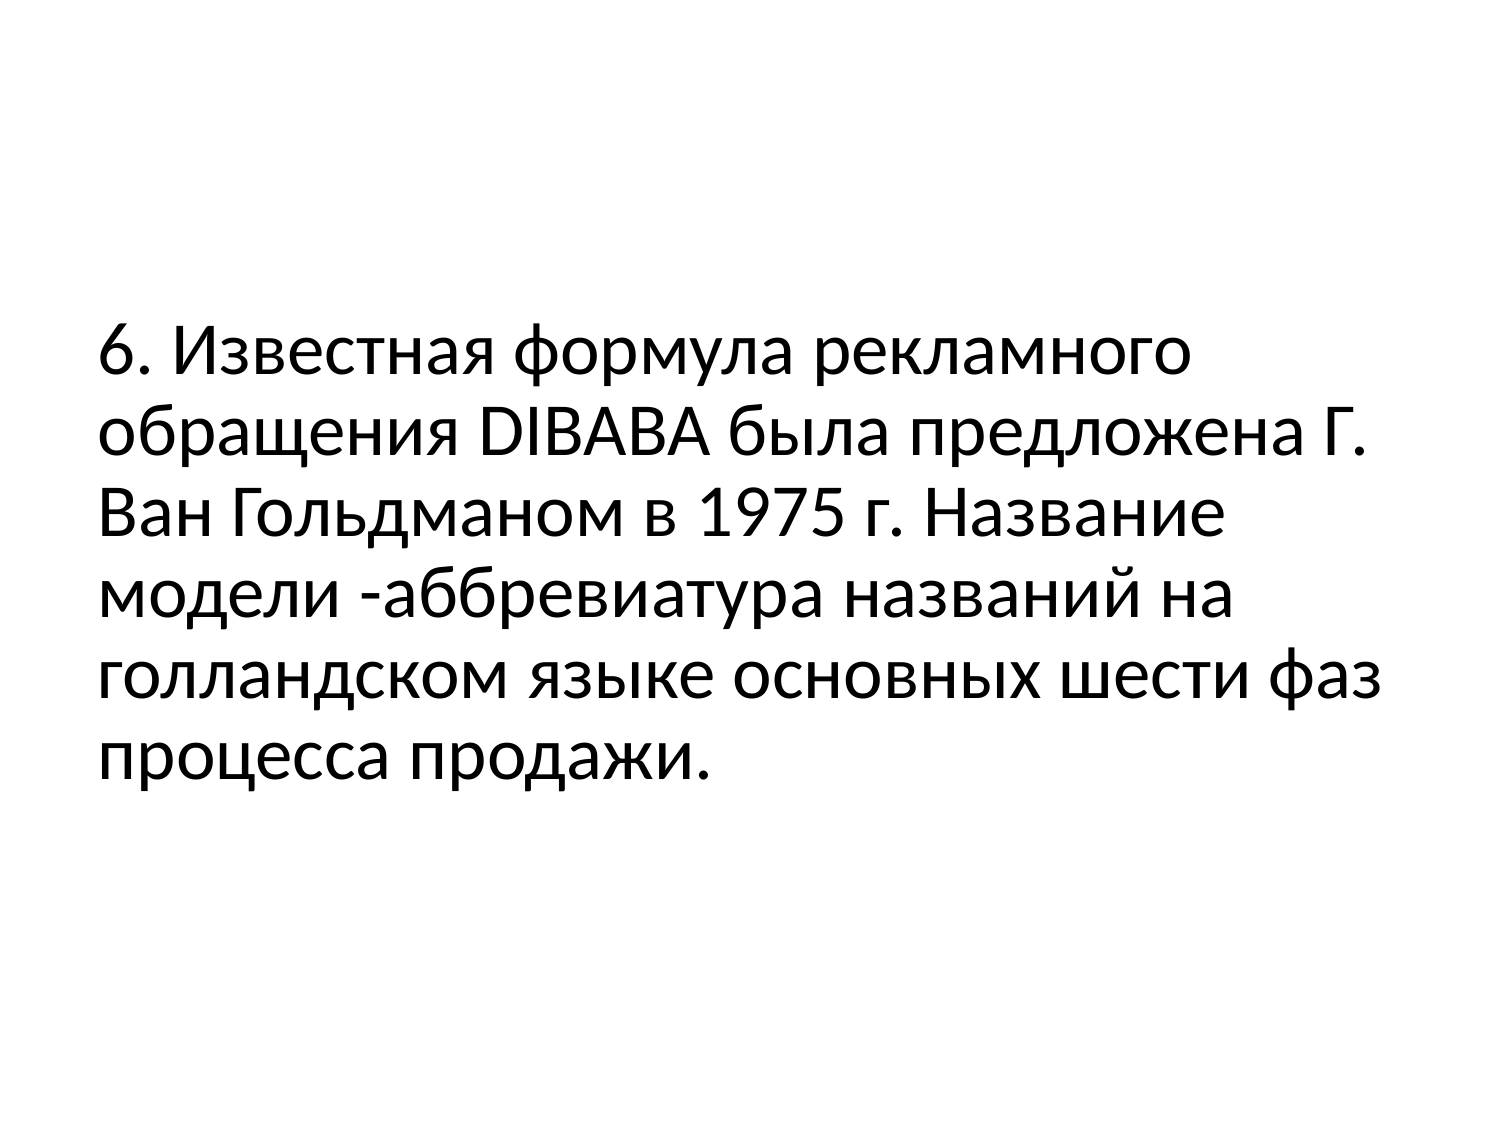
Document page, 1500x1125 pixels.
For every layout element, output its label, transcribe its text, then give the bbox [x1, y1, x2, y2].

list 6. Известная формула рекламного обращения DIBABA была предложена Г. Ван Гольдманом в 1975 г. Название модели -аббревиатура названий на голландском языке основных шести фаз процесса продажи. [64, 302, 1415, 1125]
